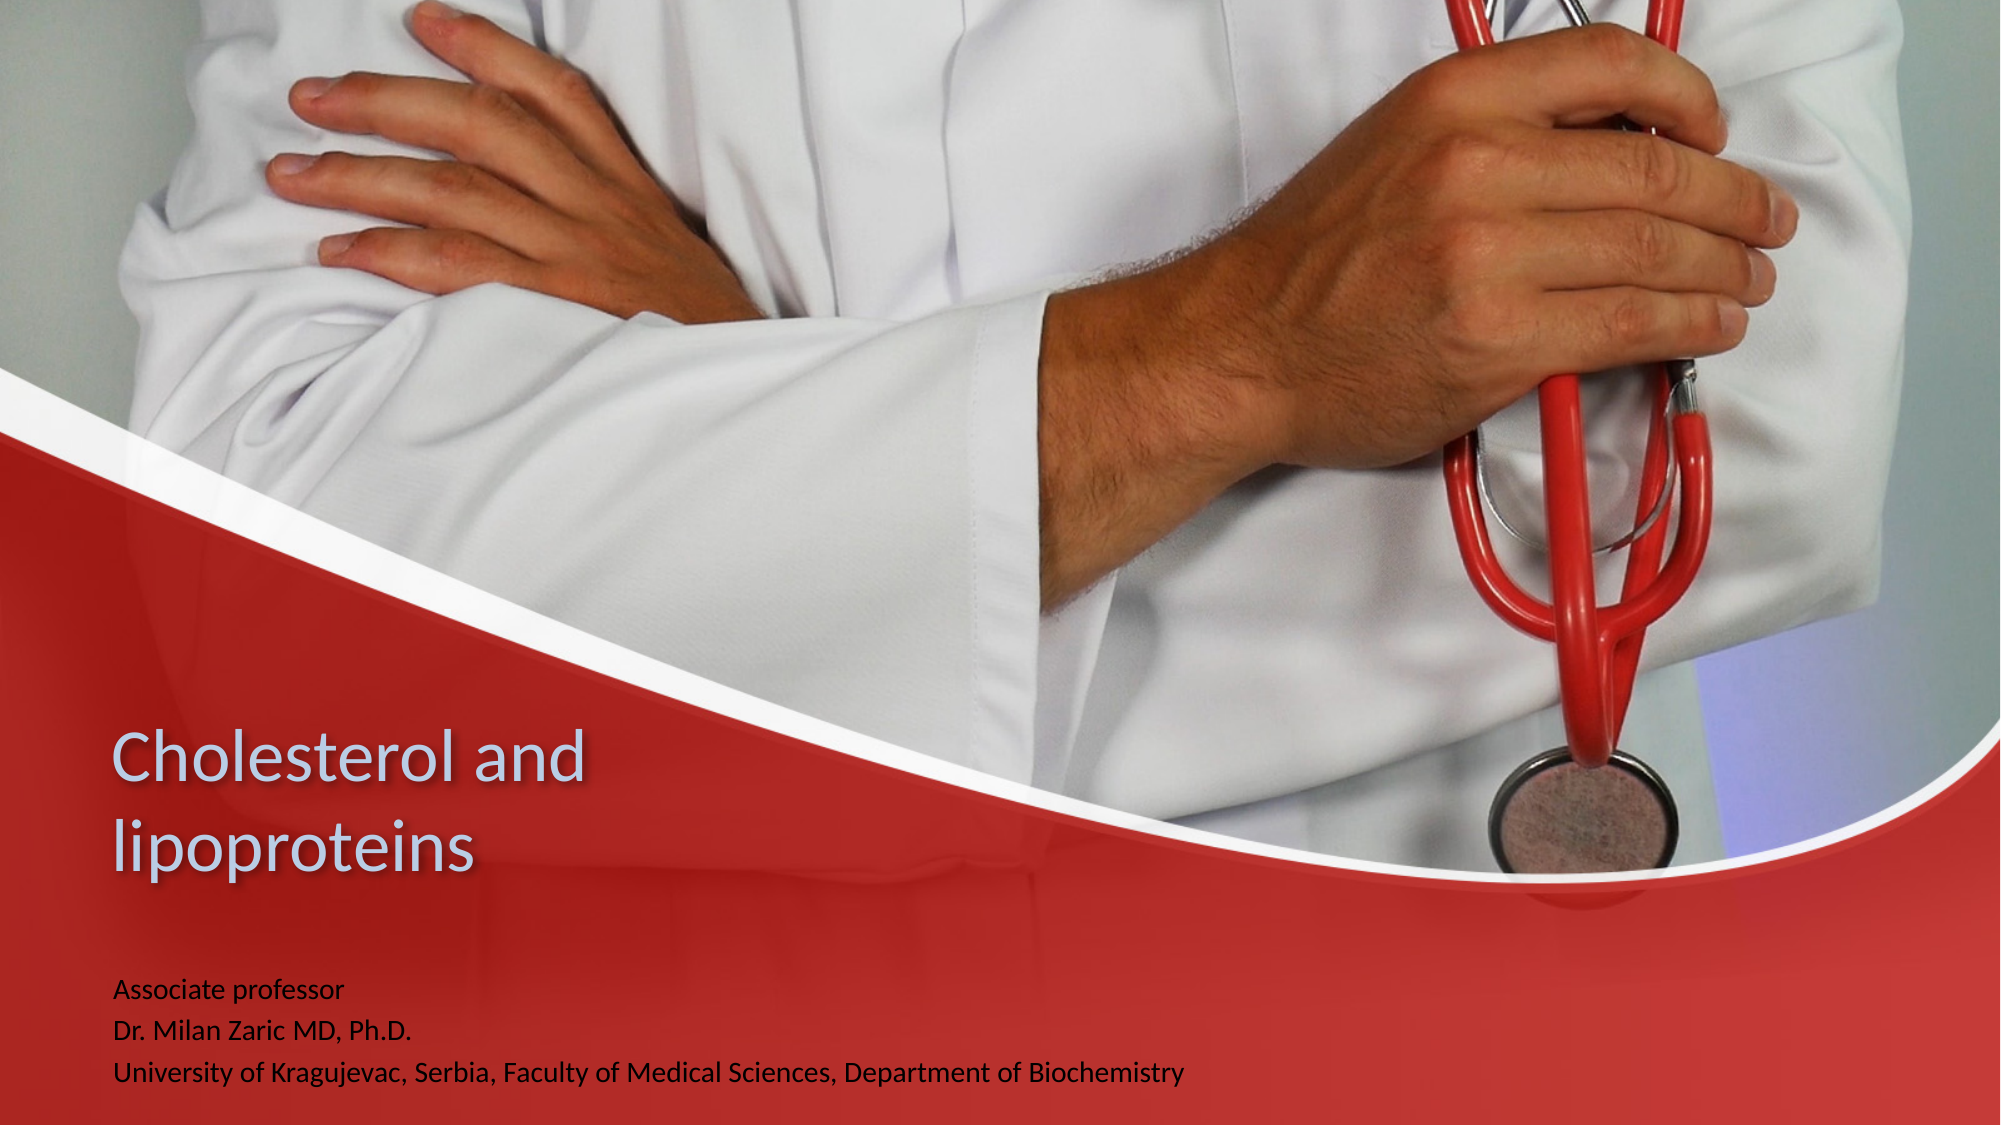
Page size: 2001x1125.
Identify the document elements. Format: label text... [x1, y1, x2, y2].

title Cholesterol and lipoproteins [96, 629, 905, 964]
subtitle Associate professor Dr. Milan Zaric MD, Ph.D. University of Kragujevac, Serbia, Faculty of Medical Sciences, Department of Biochemistry [98, 962, 1598, 1097]
picture [0, 0, 2001, 1125]
